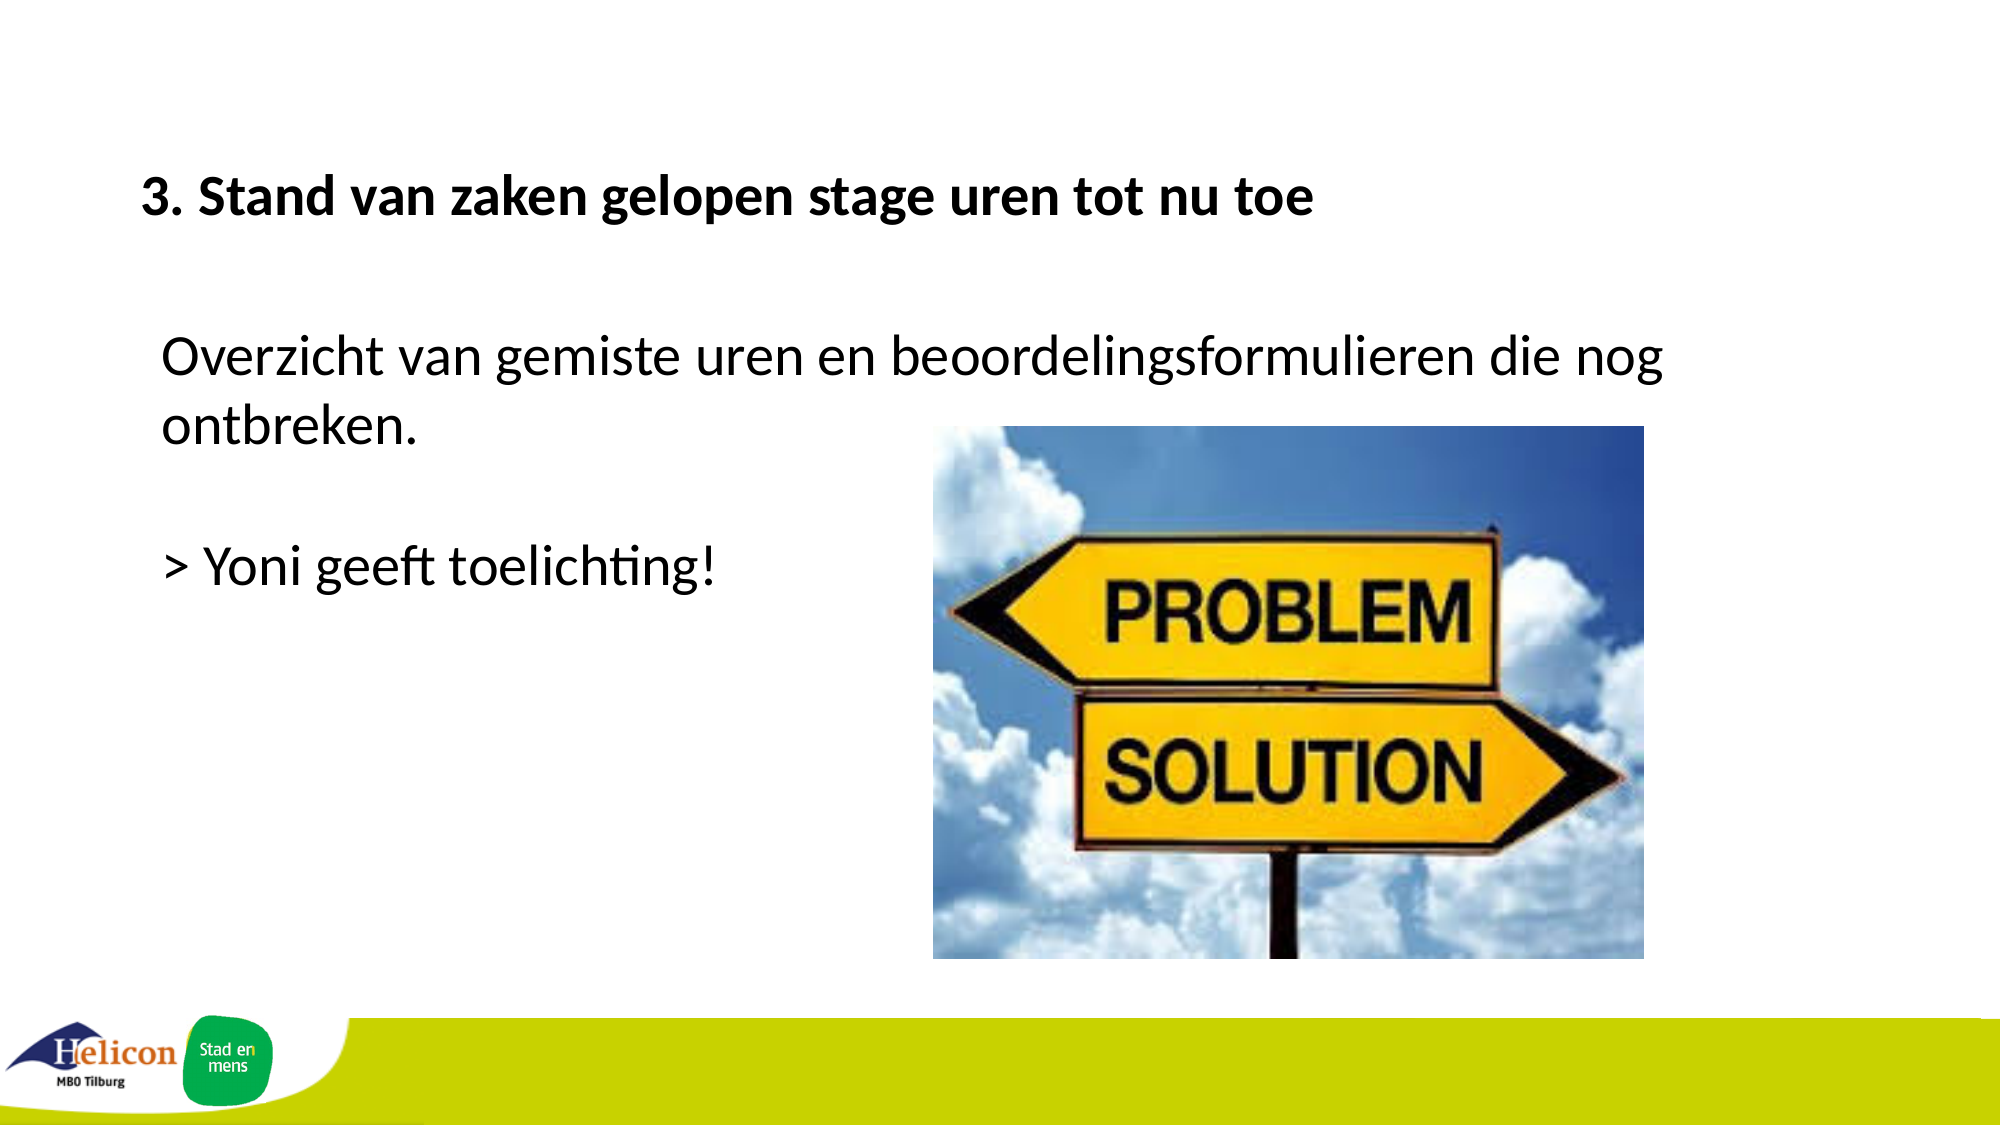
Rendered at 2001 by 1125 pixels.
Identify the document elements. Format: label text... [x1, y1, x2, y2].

text_box 3. Stand van zaken gelopen stage uren tot nu toe [125, 114, 1644, 234]
picture [0, 1013, 424, 1125]
text_box Overzicht van gemiste uren en beoordelingsformulieren die nog ontbreken. > Yoni geeft toelichting! [146, 309, 1693, 604]
picture [933, 426, 1644, 959]
